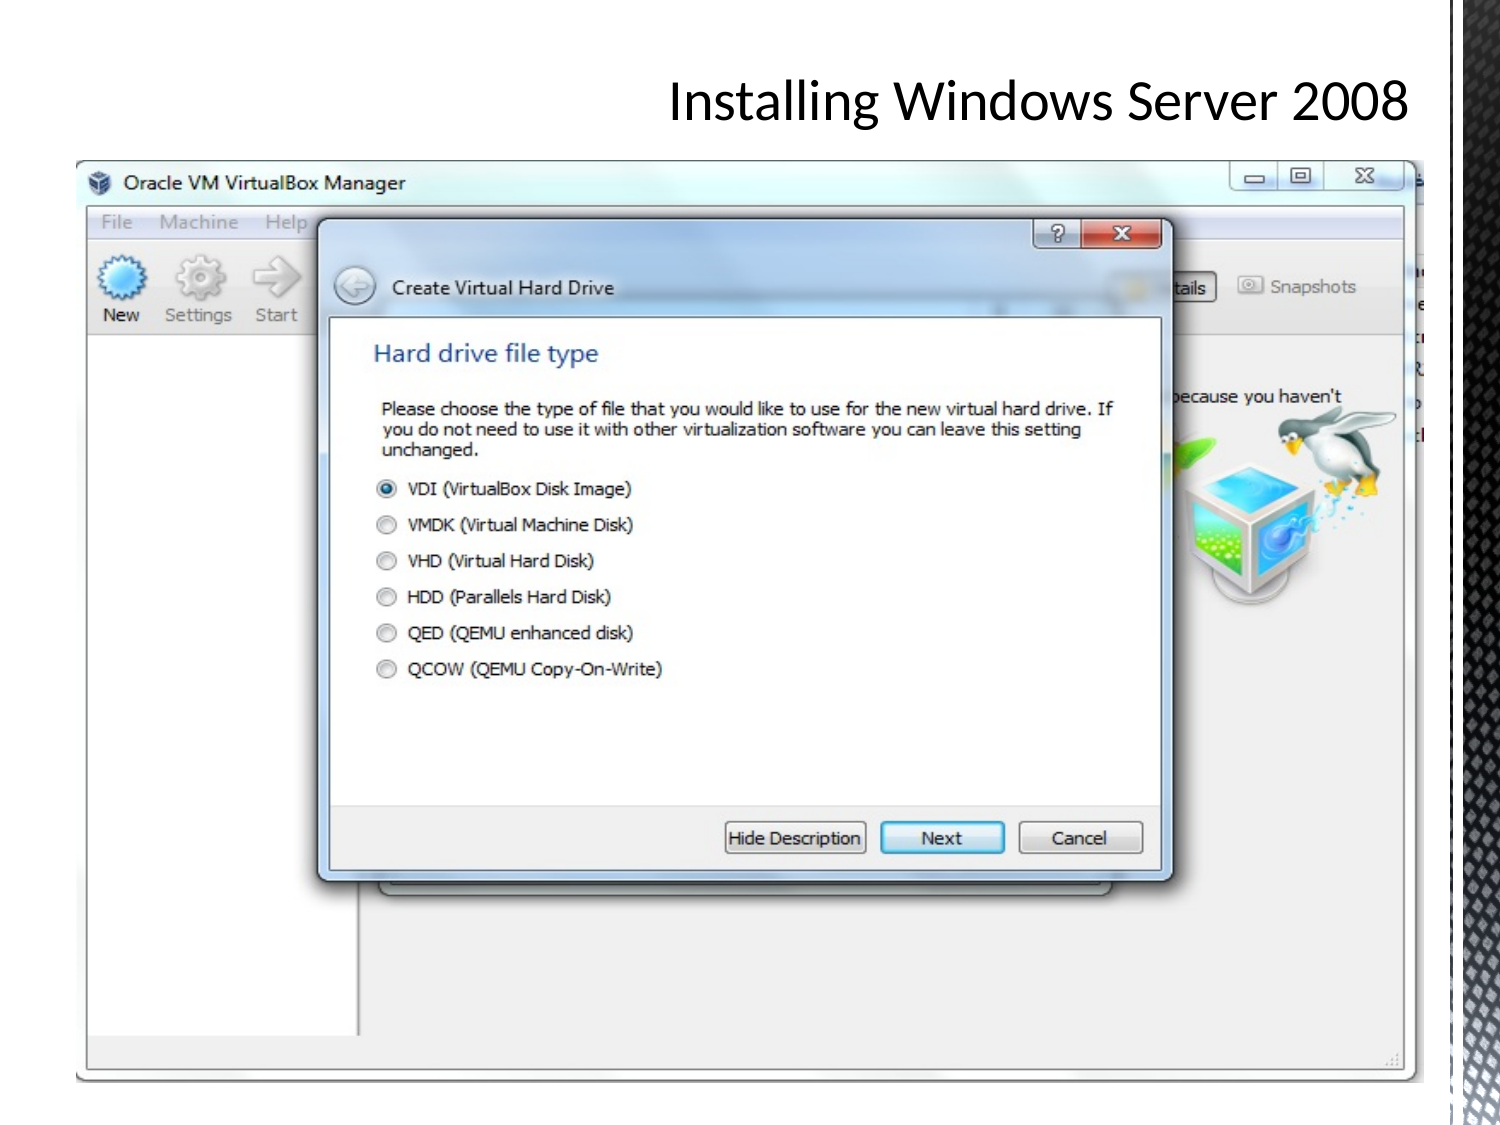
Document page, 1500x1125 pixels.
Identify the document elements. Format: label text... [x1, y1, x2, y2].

picture [1447, 0, 1500, 1125]
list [76, 160, 1424, 1083]
title Installing Windows Server 2008 [75, 45, 1425, 149]
